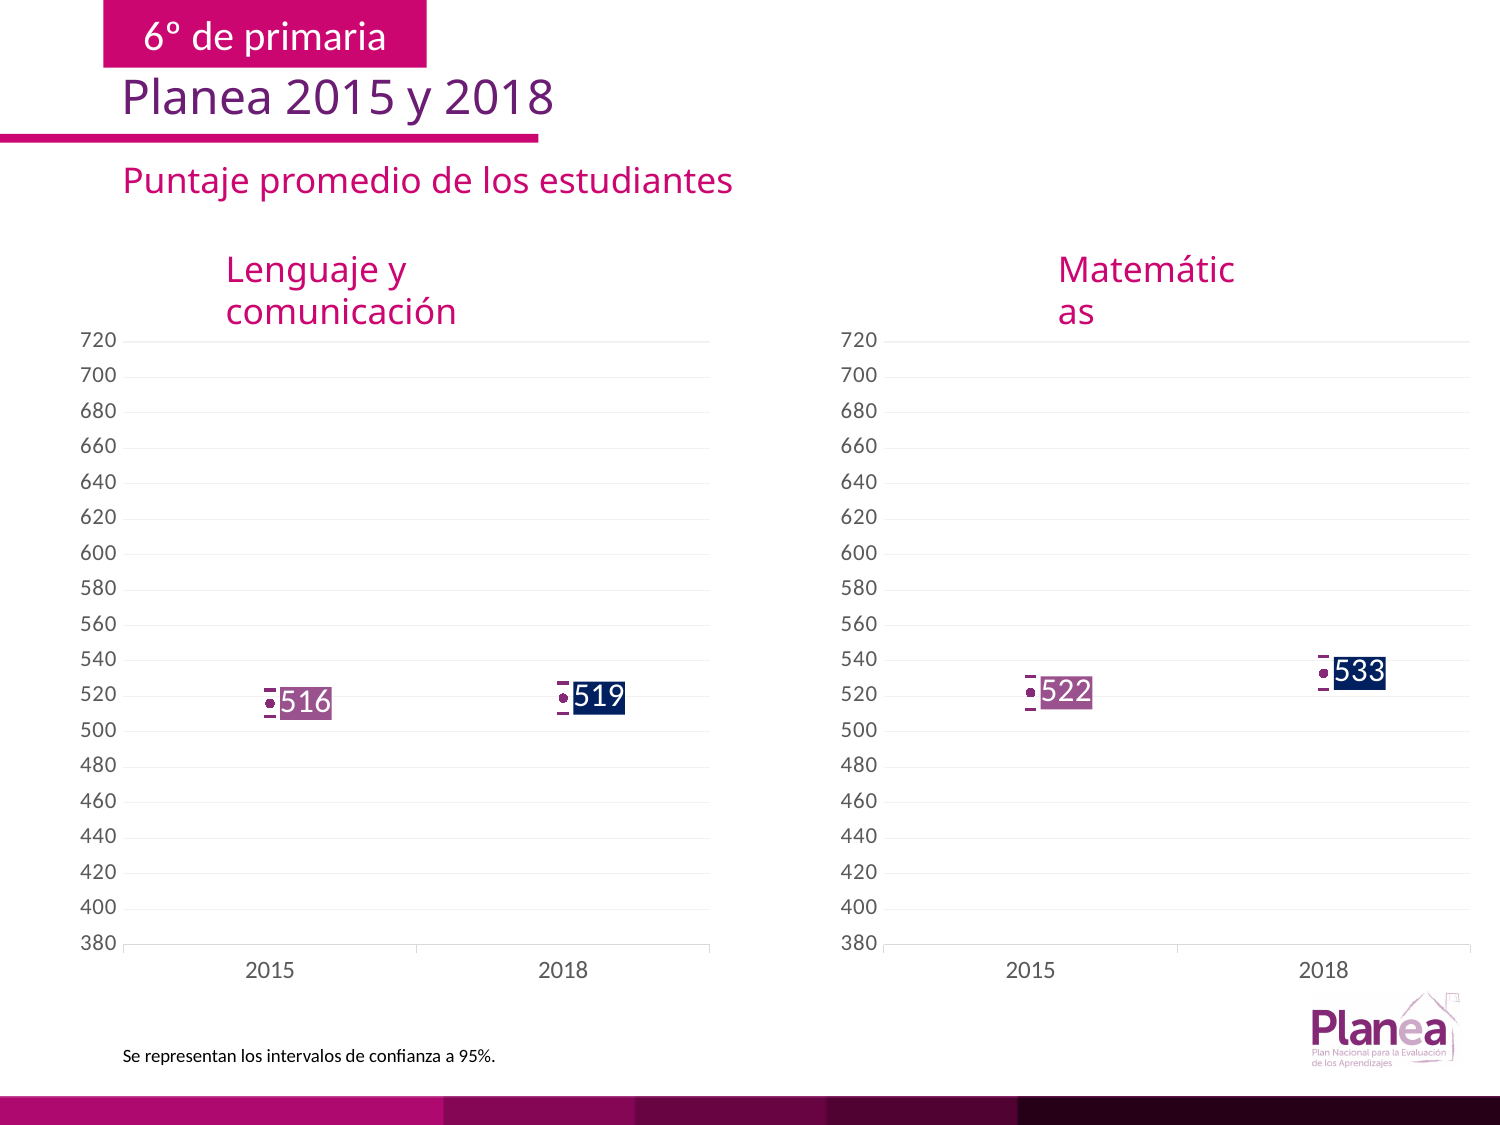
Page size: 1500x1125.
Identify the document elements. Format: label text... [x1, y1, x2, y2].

text_box Matemáticas [1042, 239, 1268, 310]
text_box Lenguaje y comunicación [210, 239, 646, 310]
picture [1312, 999, 1462, 1068]
text_box [0, 133, 539, 144]
text_box Se representan los intervalos de confianza a 95%. [108, 1036, 1211, 1074]
text_box Puntaje promedio de los estudiantes [107, 145, 1428, 227]
picture [0, 1096, 1500, 1125]
chart [66, 310, 723, 999]
text_box Planea 2015 y 2018 [106, 65, 1458, 145]
chart [827, 310, 1484, 999]
